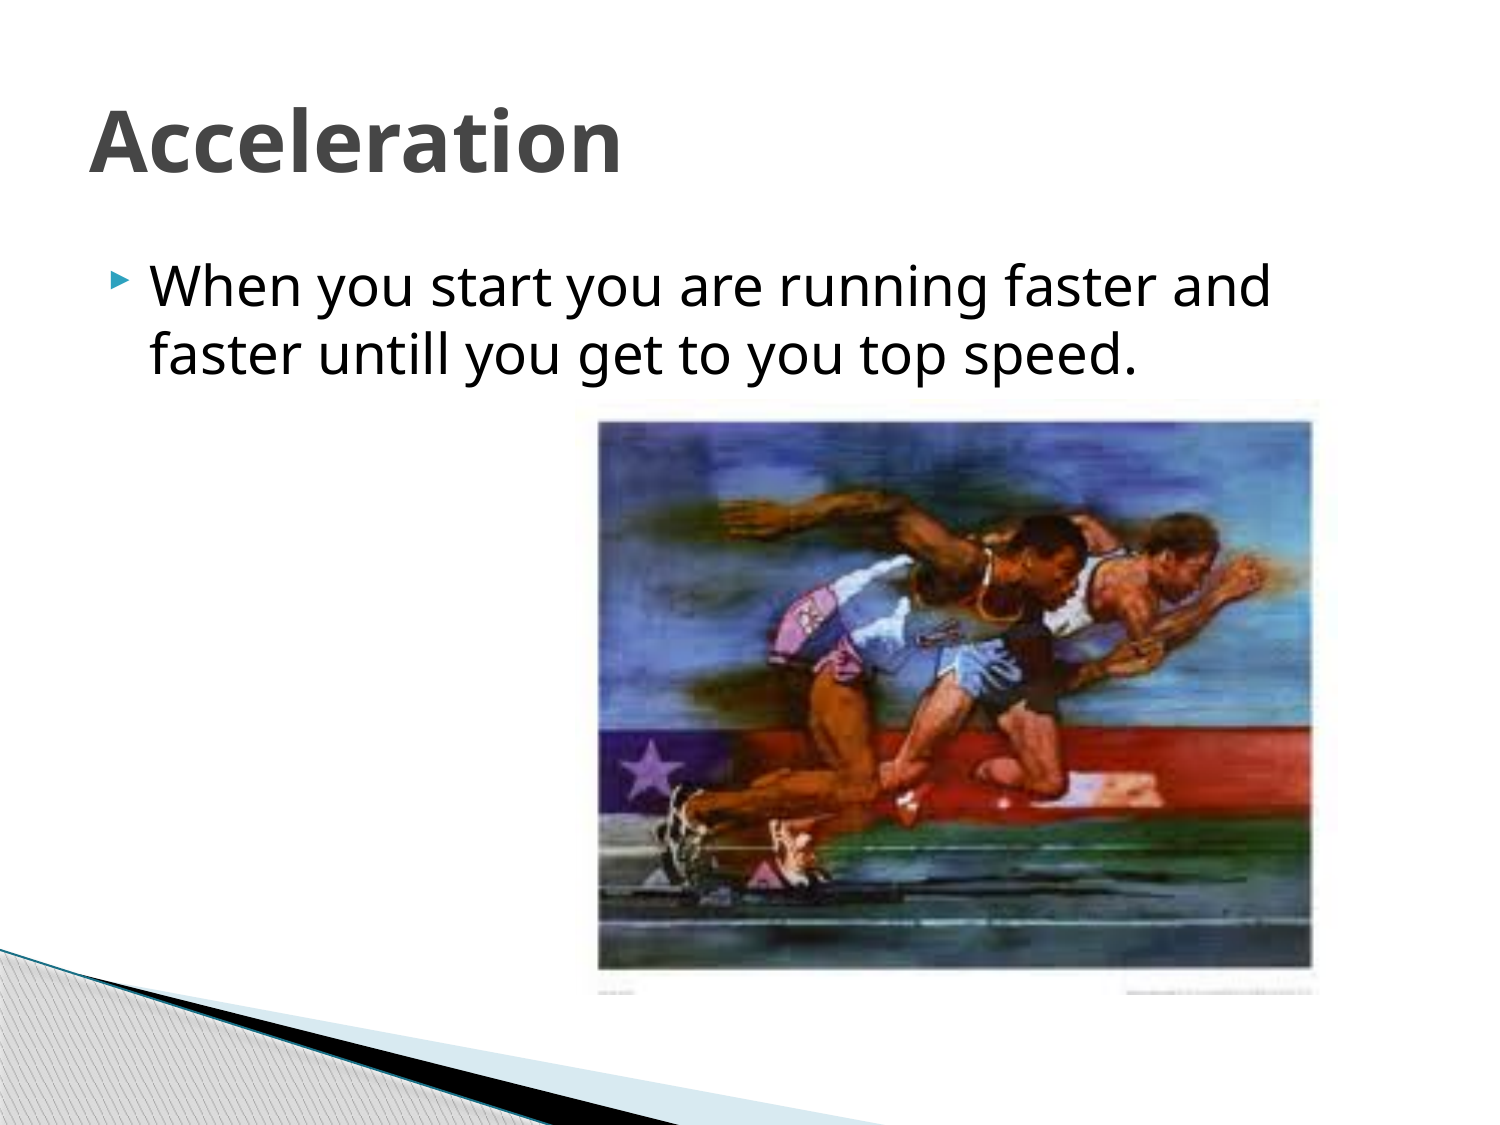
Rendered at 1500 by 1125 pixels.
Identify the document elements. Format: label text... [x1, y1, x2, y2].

title Acceleration [75, 45, 1425, 233]
picture [574, 399, 1338, 995]
list When you start you are running faster and faster untill you get to you top speed. [75, 243, 1425, 986]
